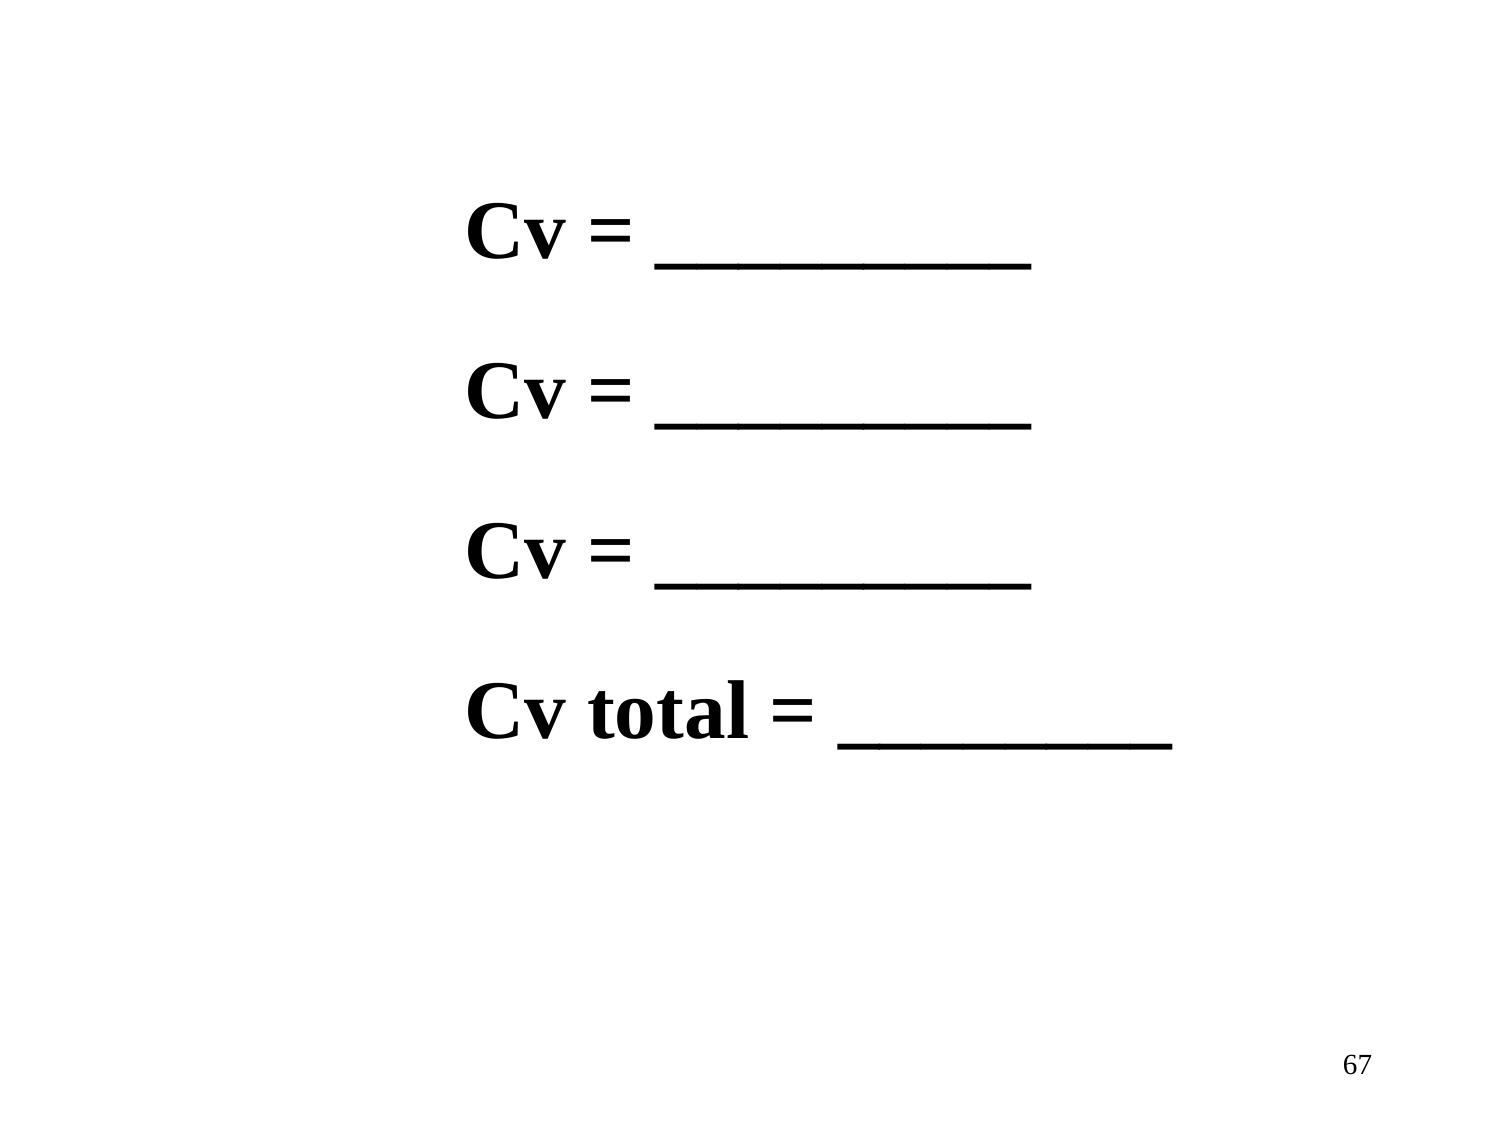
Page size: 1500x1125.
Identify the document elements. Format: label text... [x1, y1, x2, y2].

slide_number 67 [1074, 1024, 1388, 1101]
text_box Cv = _________ Cv = _________ Cv = _________ Cv total = ________ [449, 187, 1188, 762]
